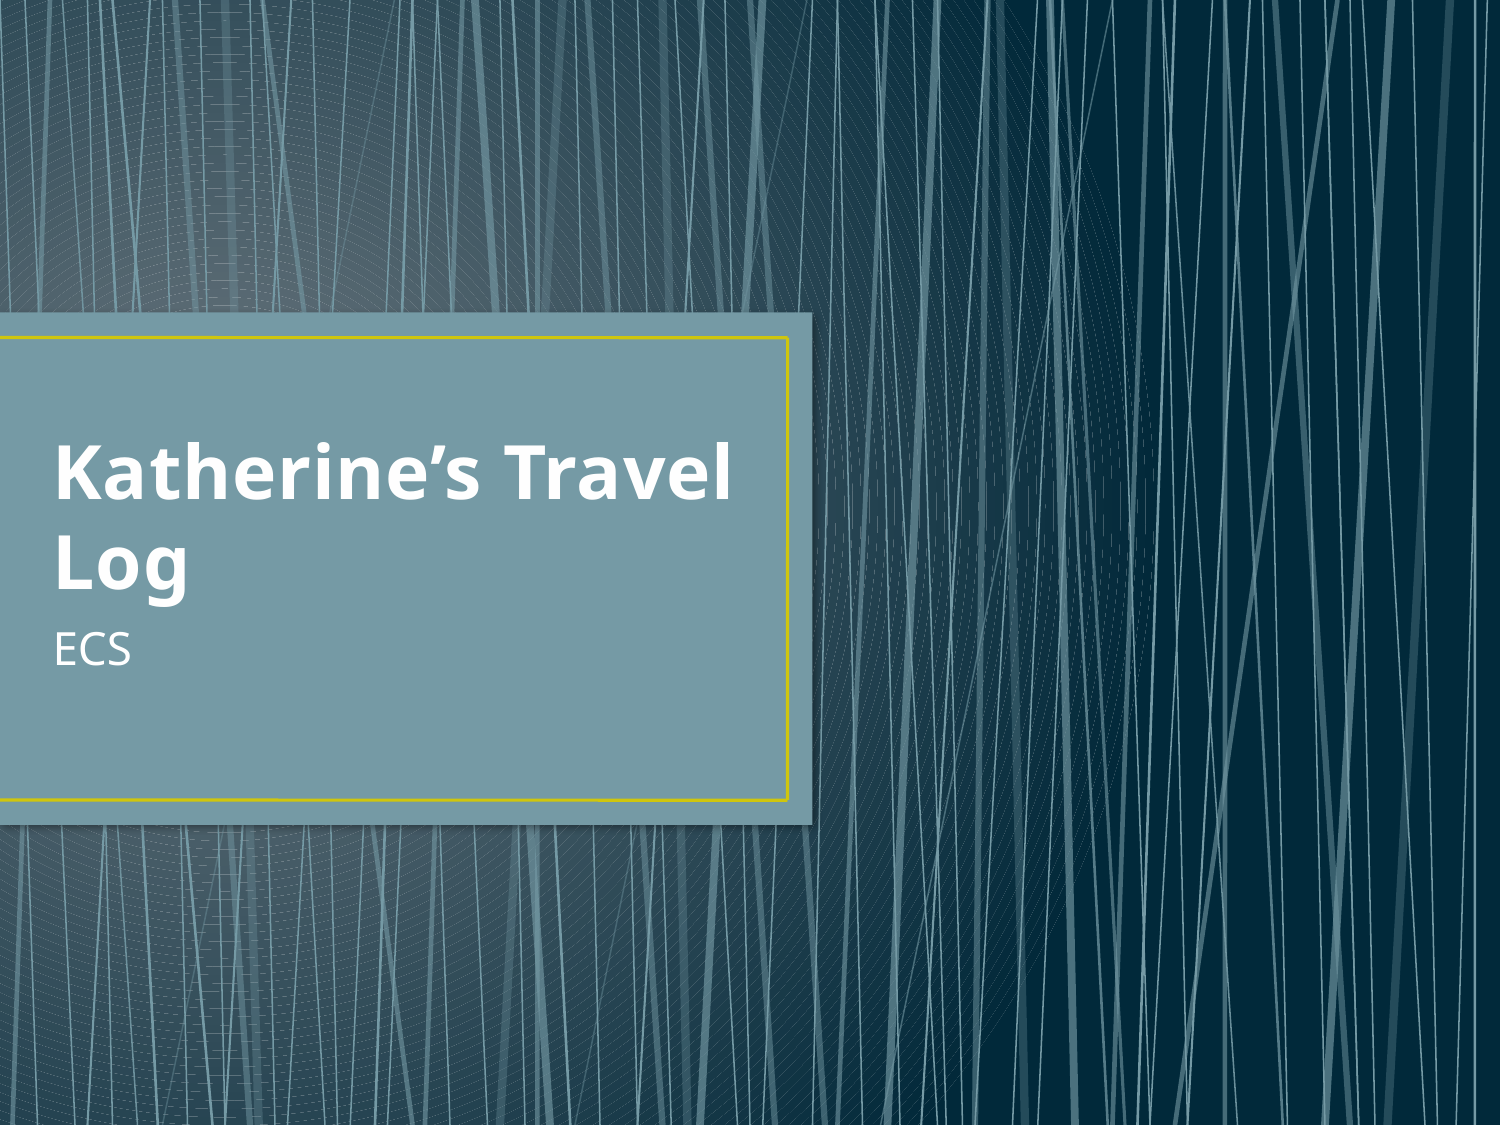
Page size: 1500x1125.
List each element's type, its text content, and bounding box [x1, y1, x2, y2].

subtitle ECS [37, 612, 763, 788]
title Katherine’s Travel Log [37, 349, 763, 612]
